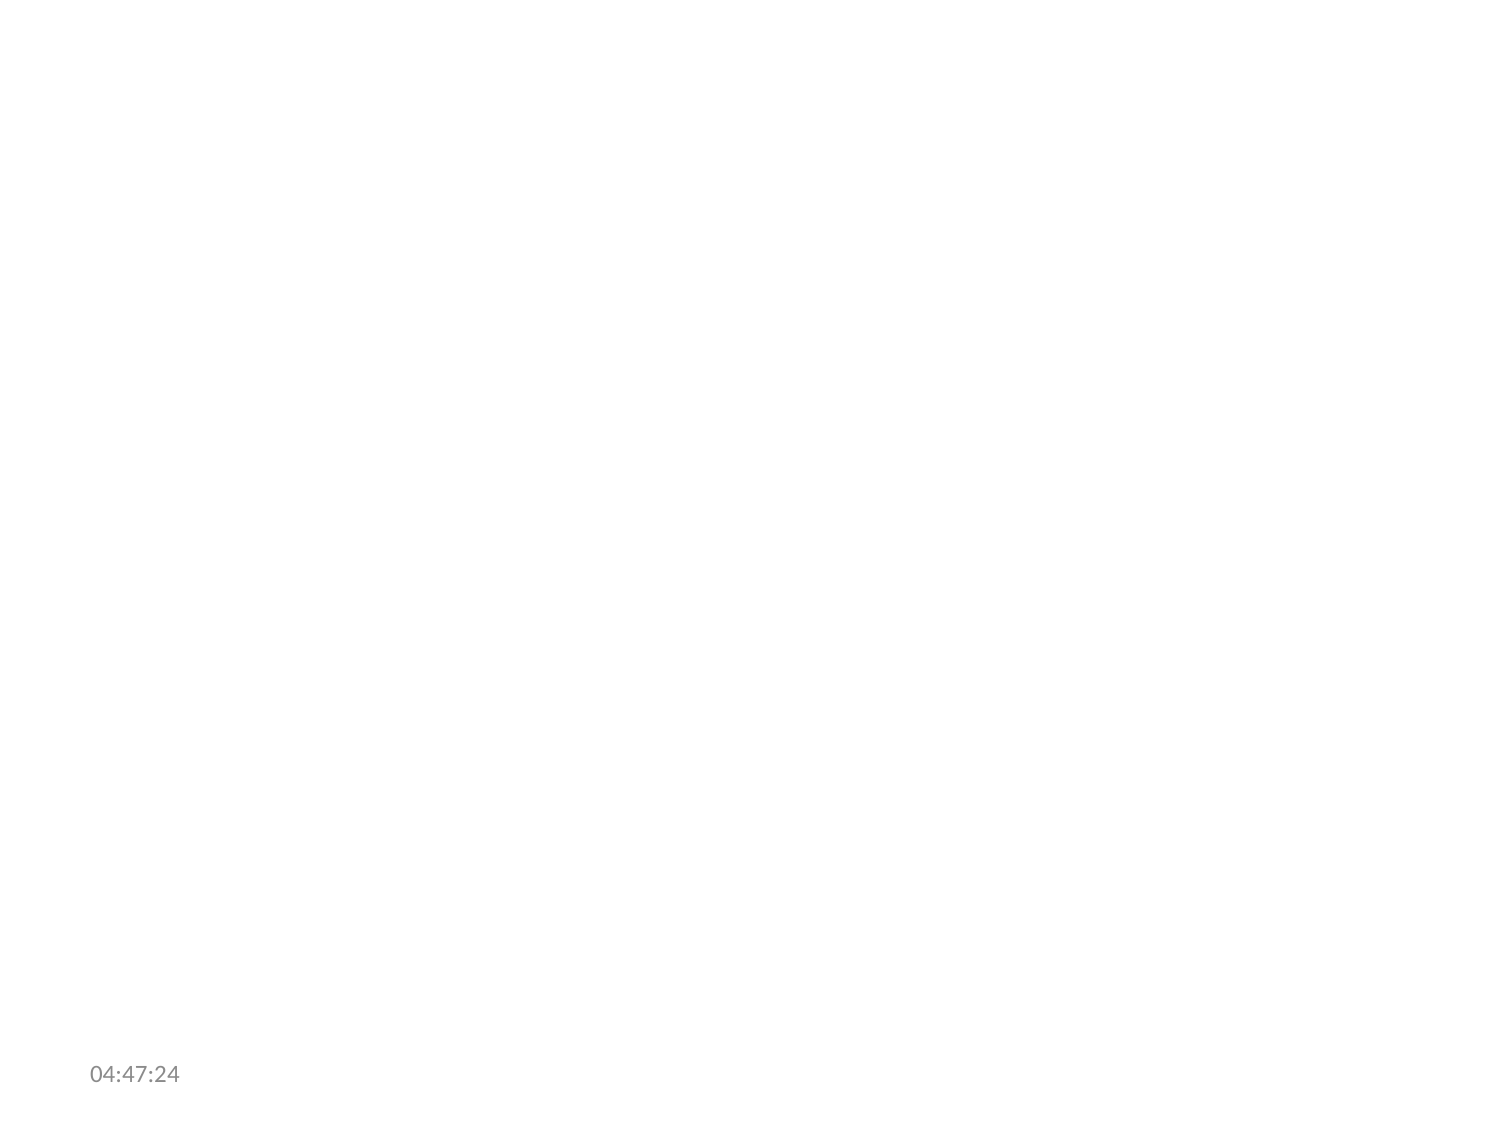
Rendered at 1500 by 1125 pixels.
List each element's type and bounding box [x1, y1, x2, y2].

slide_number [75, 1042, 425, 1103]
